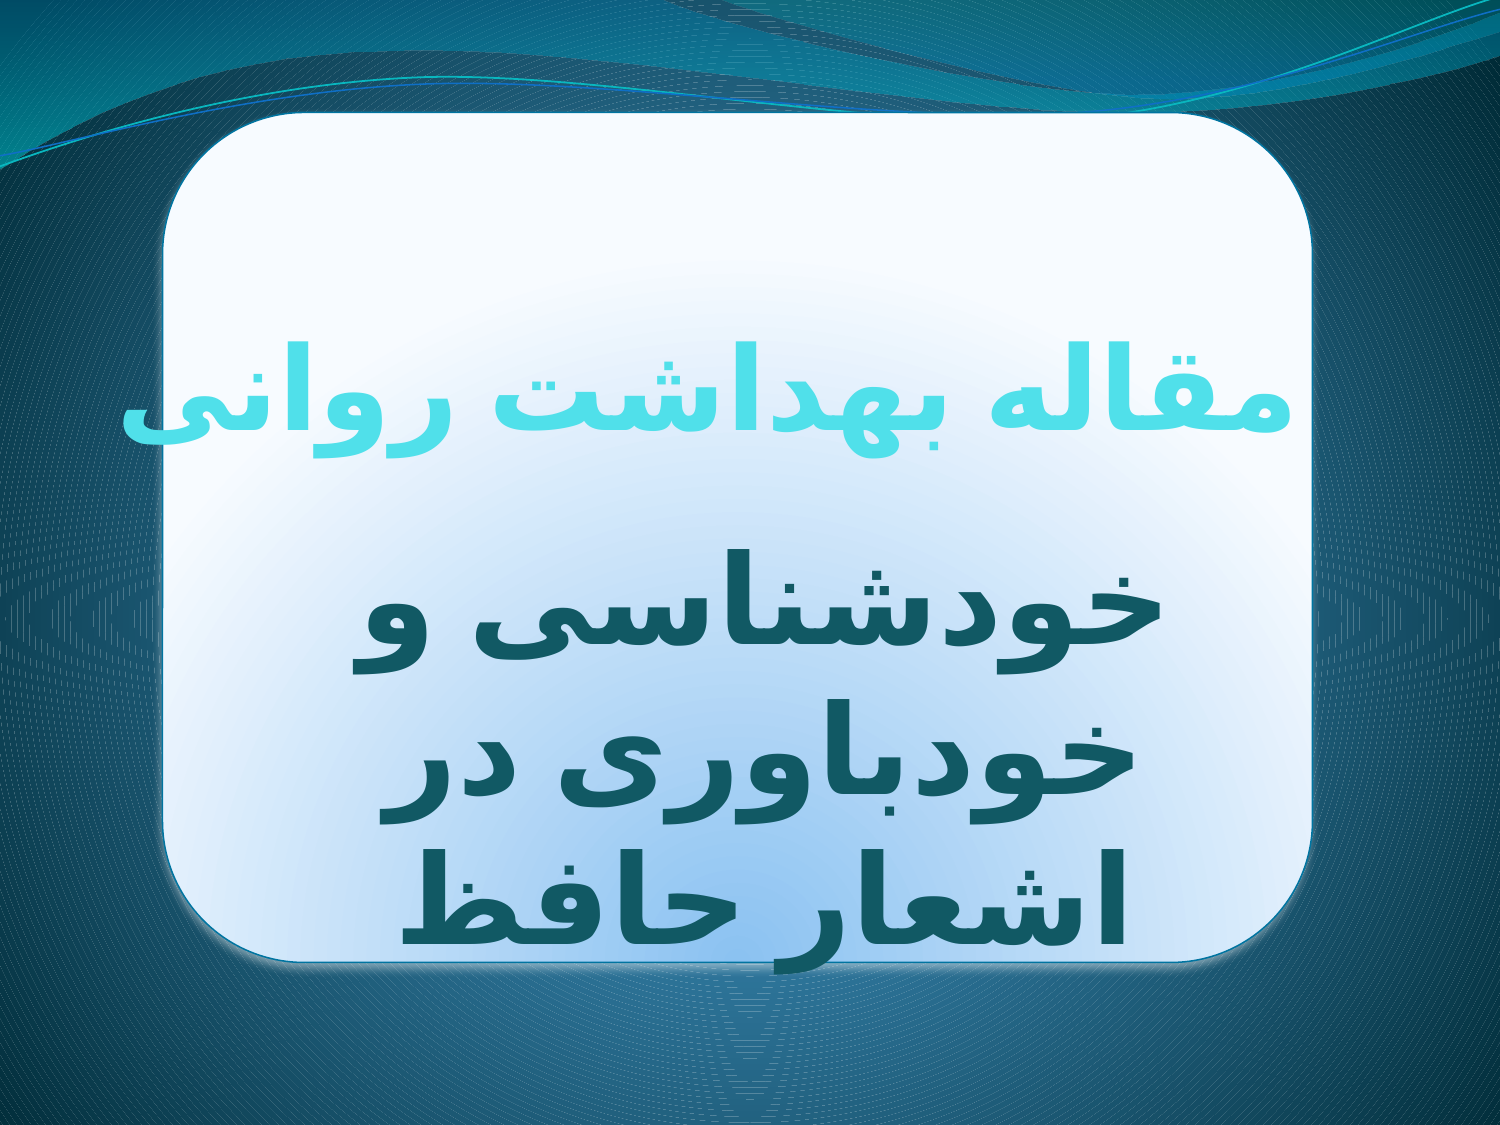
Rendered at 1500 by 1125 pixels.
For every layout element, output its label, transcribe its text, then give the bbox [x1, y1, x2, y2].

text_box [161, 454, 1314, 964]
subtitle خودشناسی و خودباوری در اشعار حافظ [237, 512, 1288, 800]
title مقاله بهداشت روانی [87, 212, 1363, 454]
text_box [168, 111, 1307, 212]
